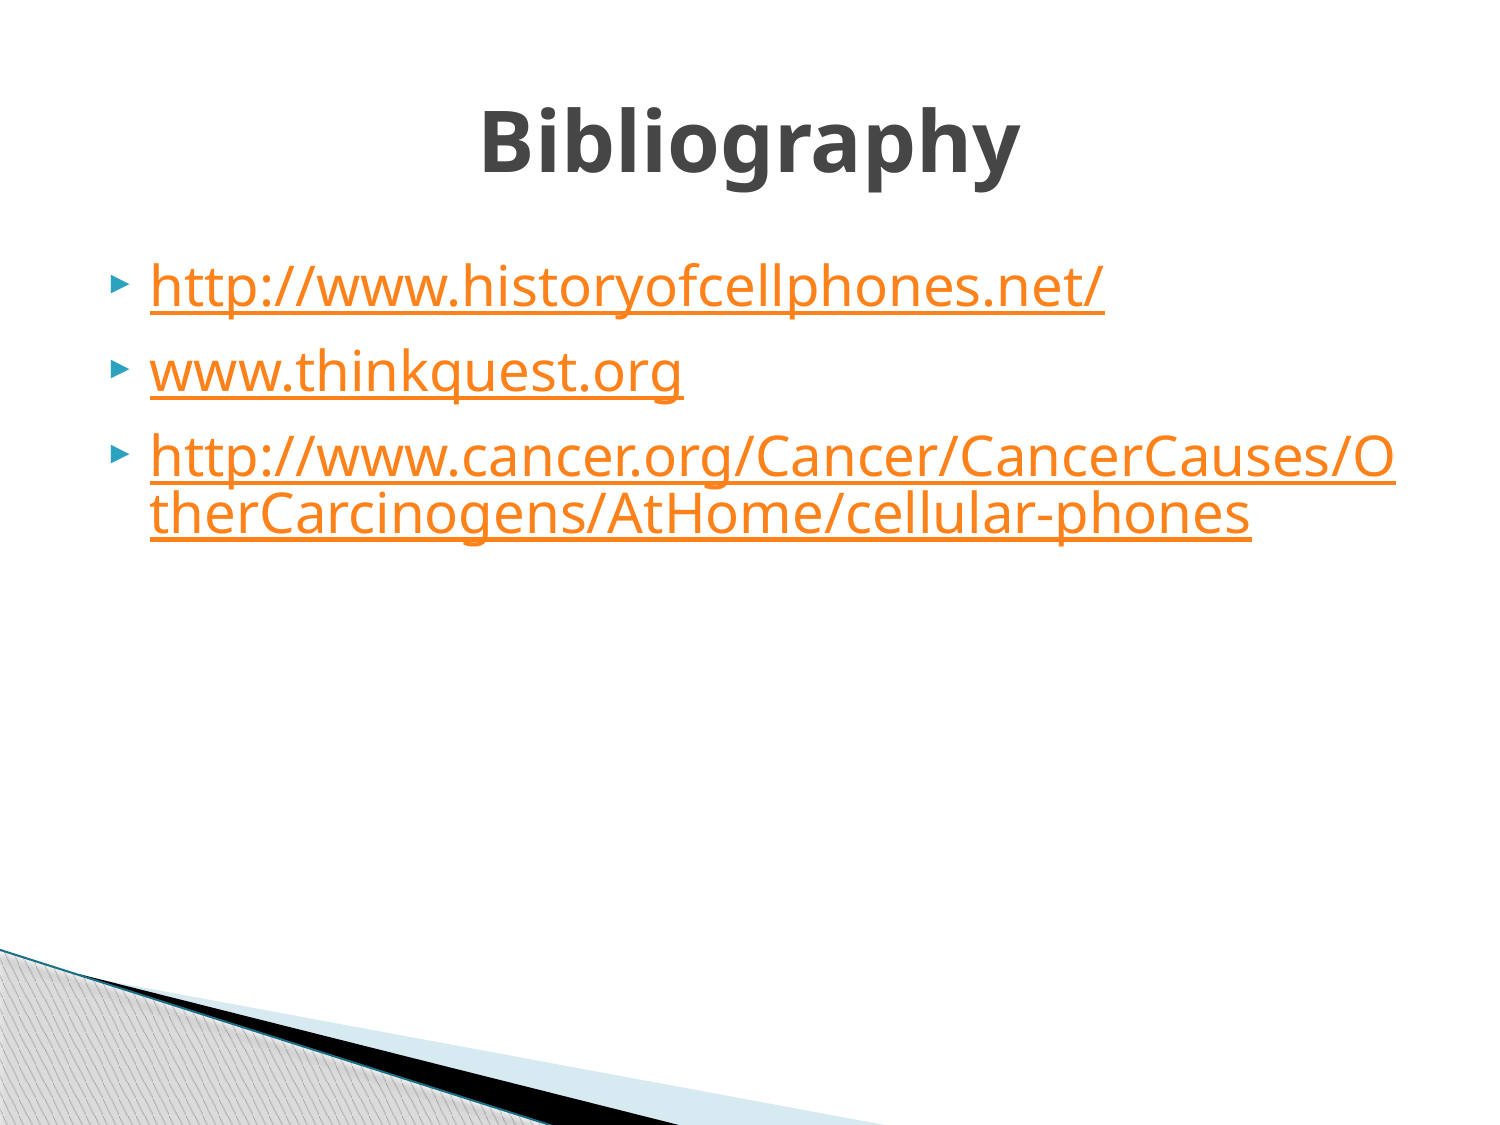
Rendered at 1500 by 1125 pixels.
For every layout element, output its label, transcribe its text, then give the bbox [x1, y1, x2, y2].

title Bibliography [75, 45, 1425, 233]
list http://www.historyofcellphones.net/ www.thinkquest.org http://www.cancer.org/Cancer/CancerCauses/OtherCarcinogens/AtHome/cellular-phones [75, 243, 1425, 986]
